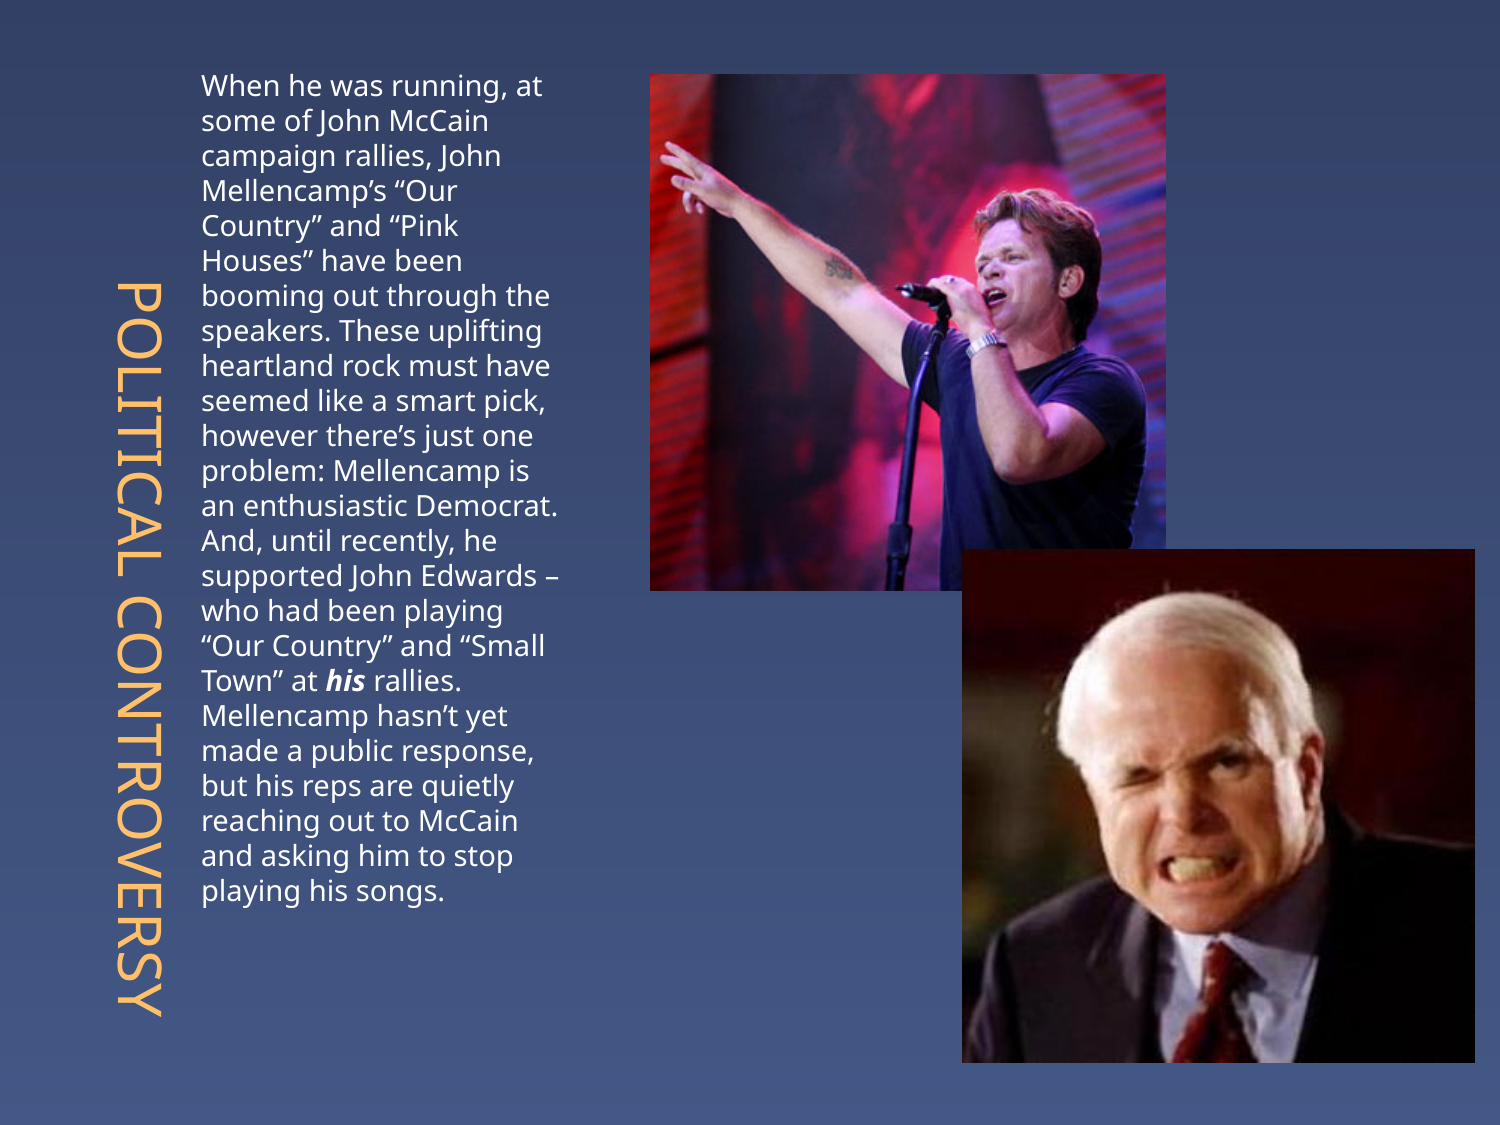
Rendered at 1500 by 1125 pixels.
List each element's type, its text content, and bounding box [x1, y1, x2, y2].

list When he was running, at some of John McCain campaign rallies, John Mellencamp’s “Our Country” and “Pink Houses” have been booming out through the speakers. These uplifting heartland rock must have seemed like a smart pick, however there’s just one problem: Mellencamp is an enthusiastic Democrat. And, until recently, he supported John Edwards – who had been playing “Our Country” and “Small Town” at his rallies. Mellencamp hasn’t yet made a public response, but his reps are quietly reaching out to McCain and asking him to stop playing his songs. [186, 60, 587, 1036]
title Political Controversy [36, 60, 186, 1036]
picture [962, 549, 1476, 1063]
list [649, 74, 1167, 592]
